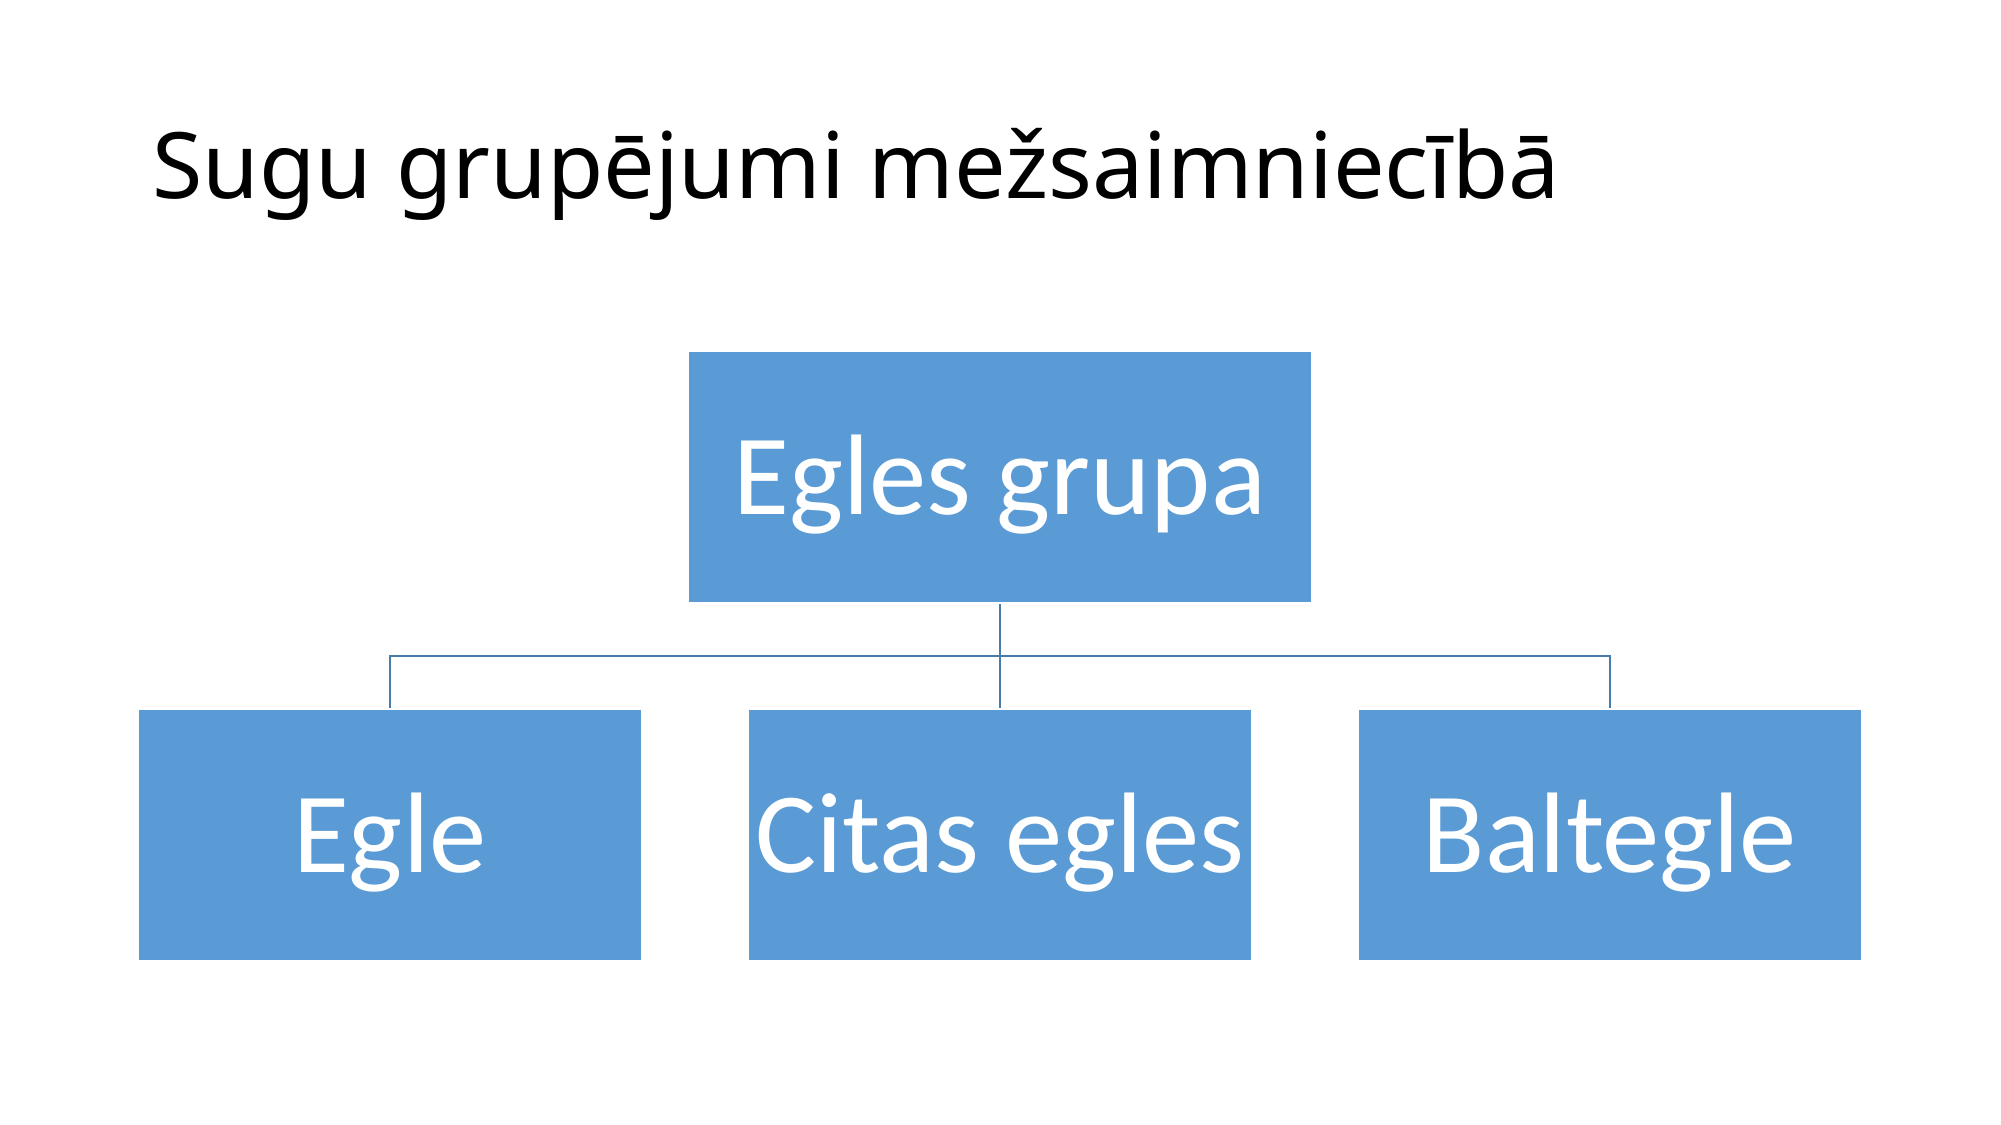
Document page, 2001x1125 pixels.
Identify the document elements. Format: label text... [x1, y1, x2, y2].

title Sugu grupējumi mežsaimniecībā [137, 59, 1863, 278]
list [137, 299, 1863, 1014]
